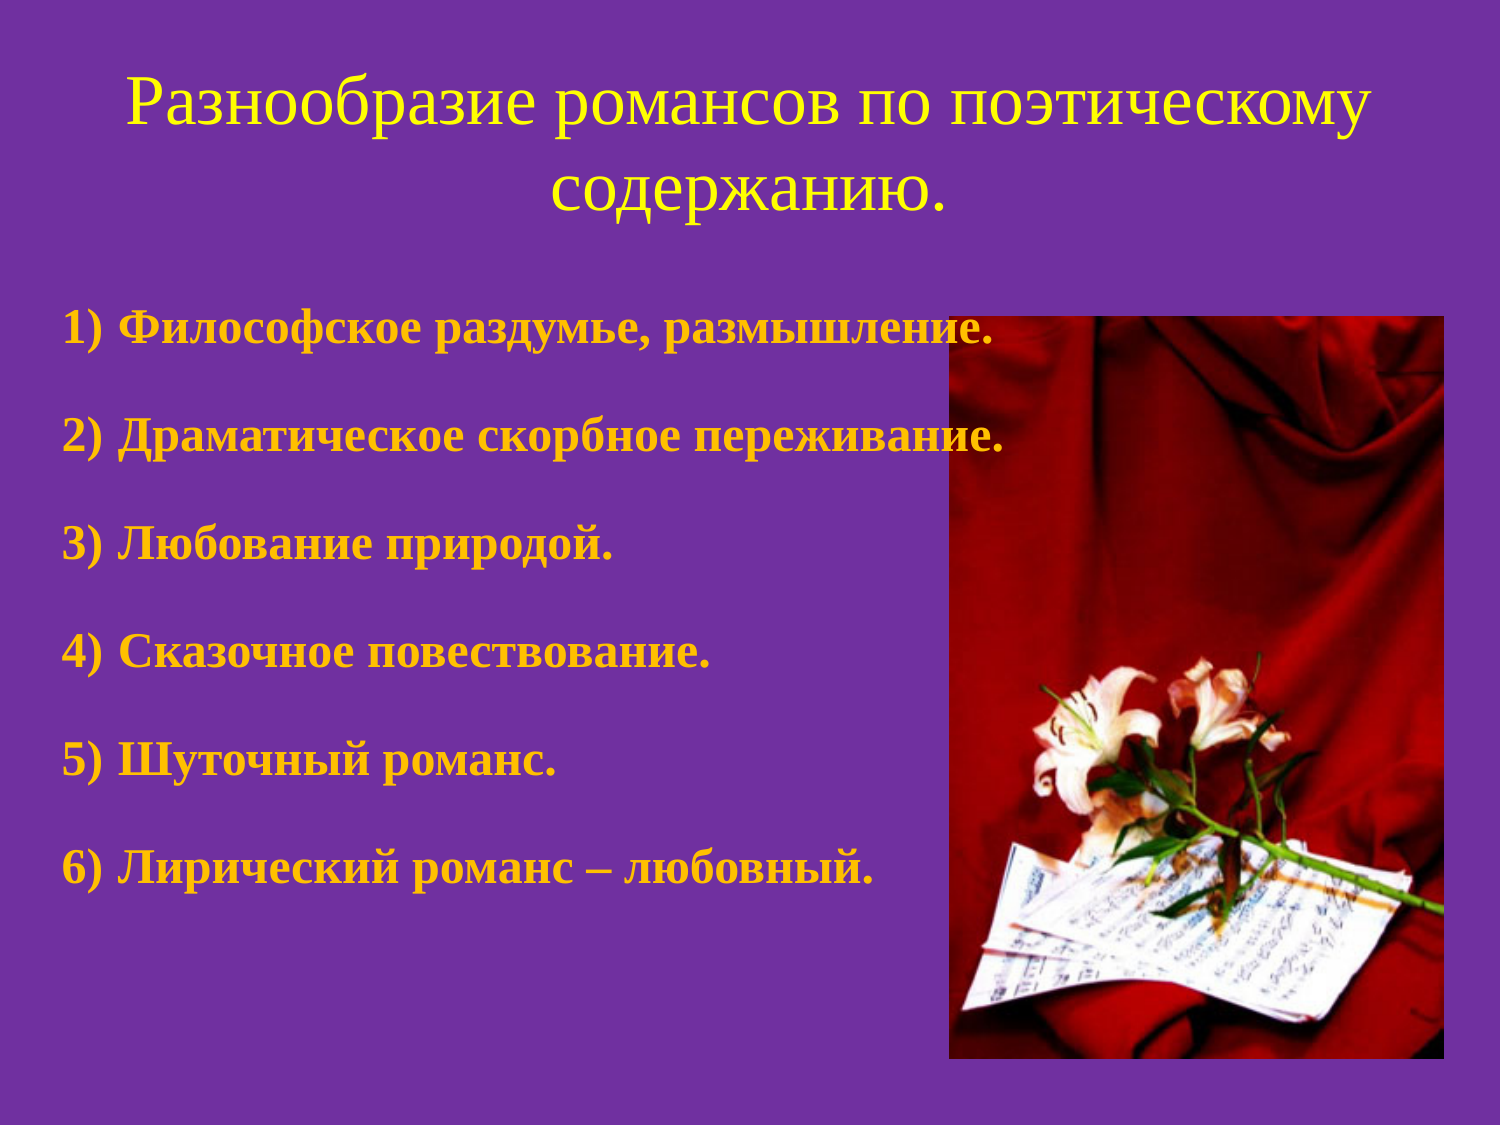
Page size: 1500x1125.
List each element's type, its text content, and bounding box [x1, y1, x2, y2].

text_box Философское раздумье, размышление. Драматическое скорбное переживание. Любование природой. Сказочное повествование. Шуточный романс. Лирический романс – любовный. [46, 292, 1125, 942]
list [948, 316, 1444, 1060]
title Разнообразие романсов по поэтическому содержанию. [75, 45, 1425, 233]
